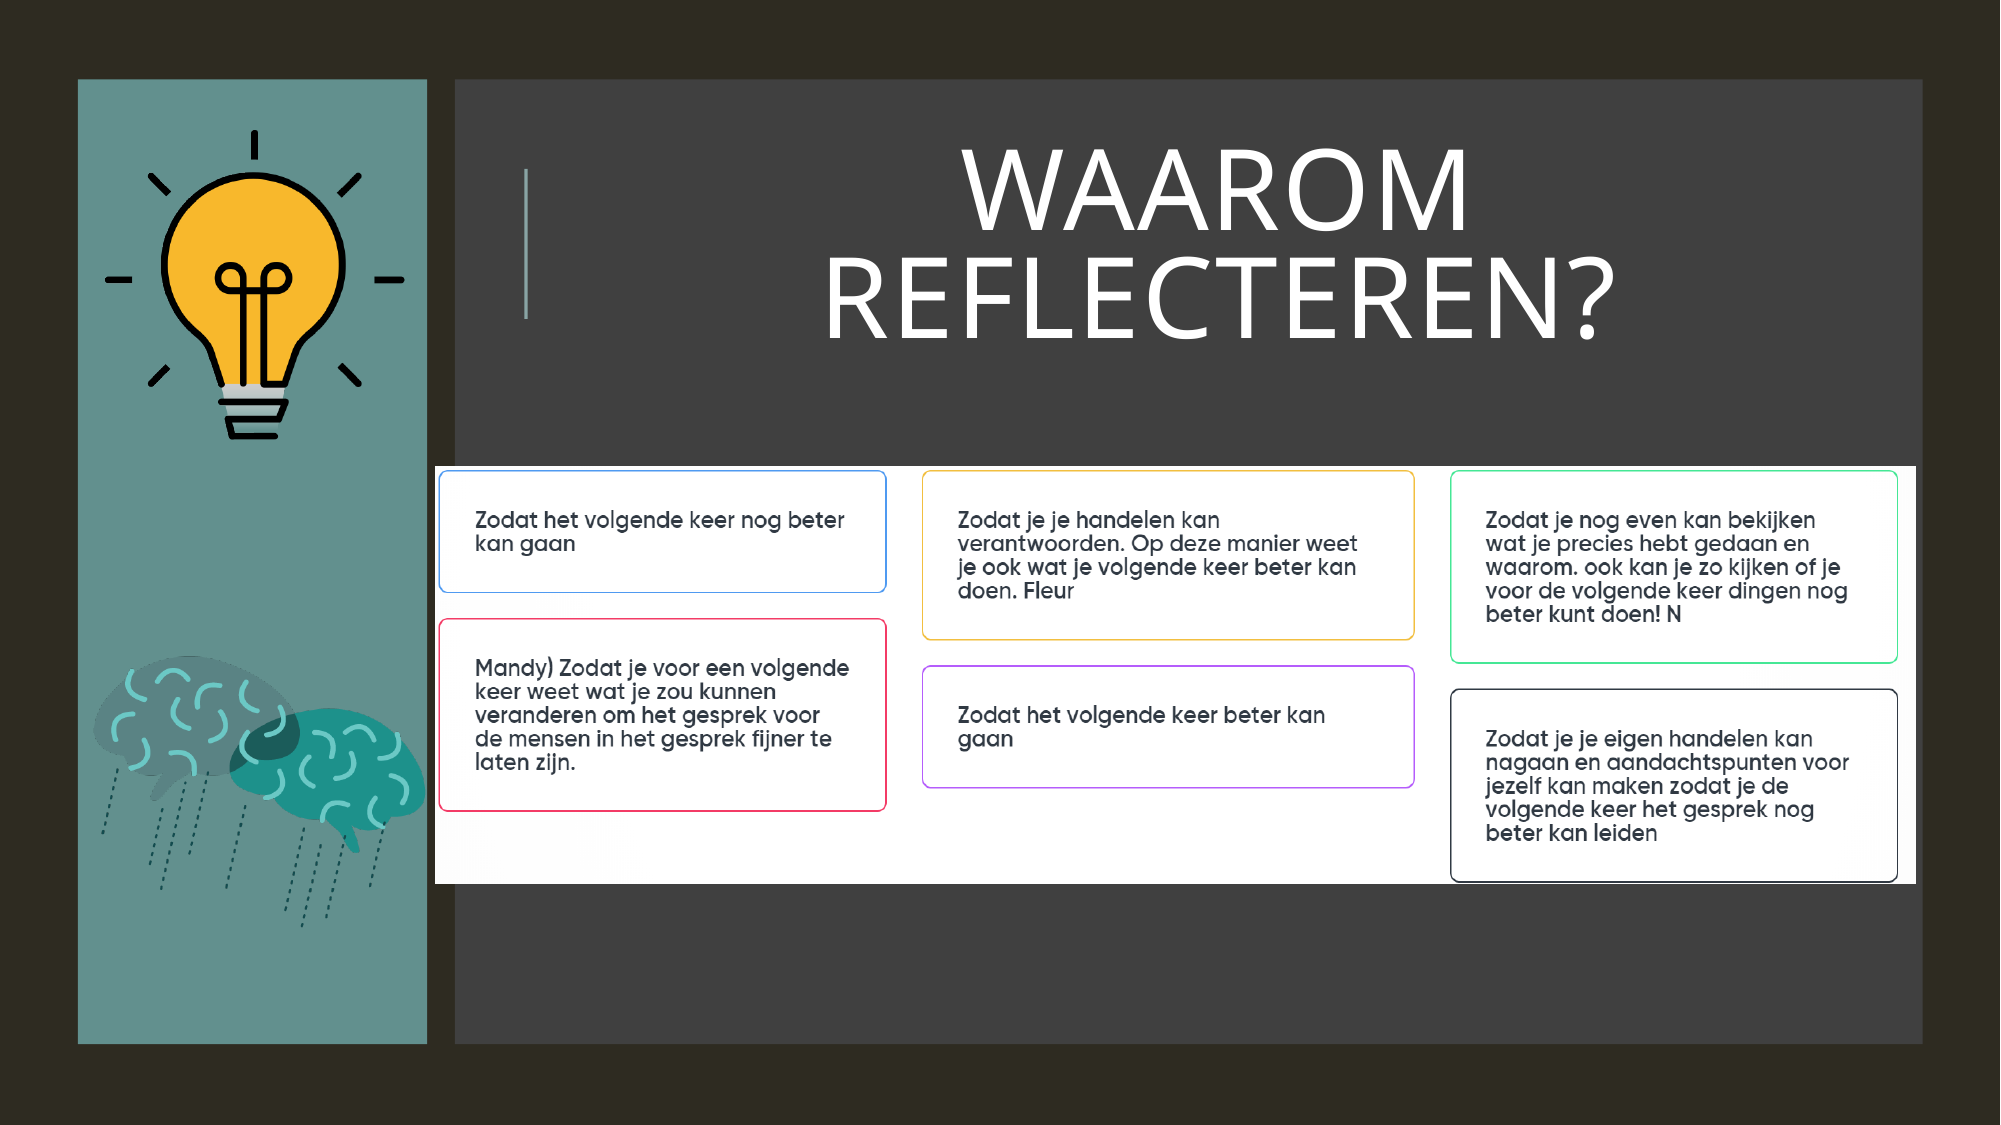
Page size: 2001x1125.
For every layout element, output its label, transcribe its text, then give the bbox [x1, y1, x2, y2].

text_box [77, 961, 428, 1045]
text_box [0, 0, 2000, 1125]
text_box [77, 78, 428, 111]
title Waarom reflecteren? [569, 129, 1869, 376]
text_box [77, 469, 428, 559]
picture [58, 564, 447, 953]
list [435, 465, 1916, 884]
picture [79, 114, 429, 464]
text_box [453, 78, 1924, 1045]
